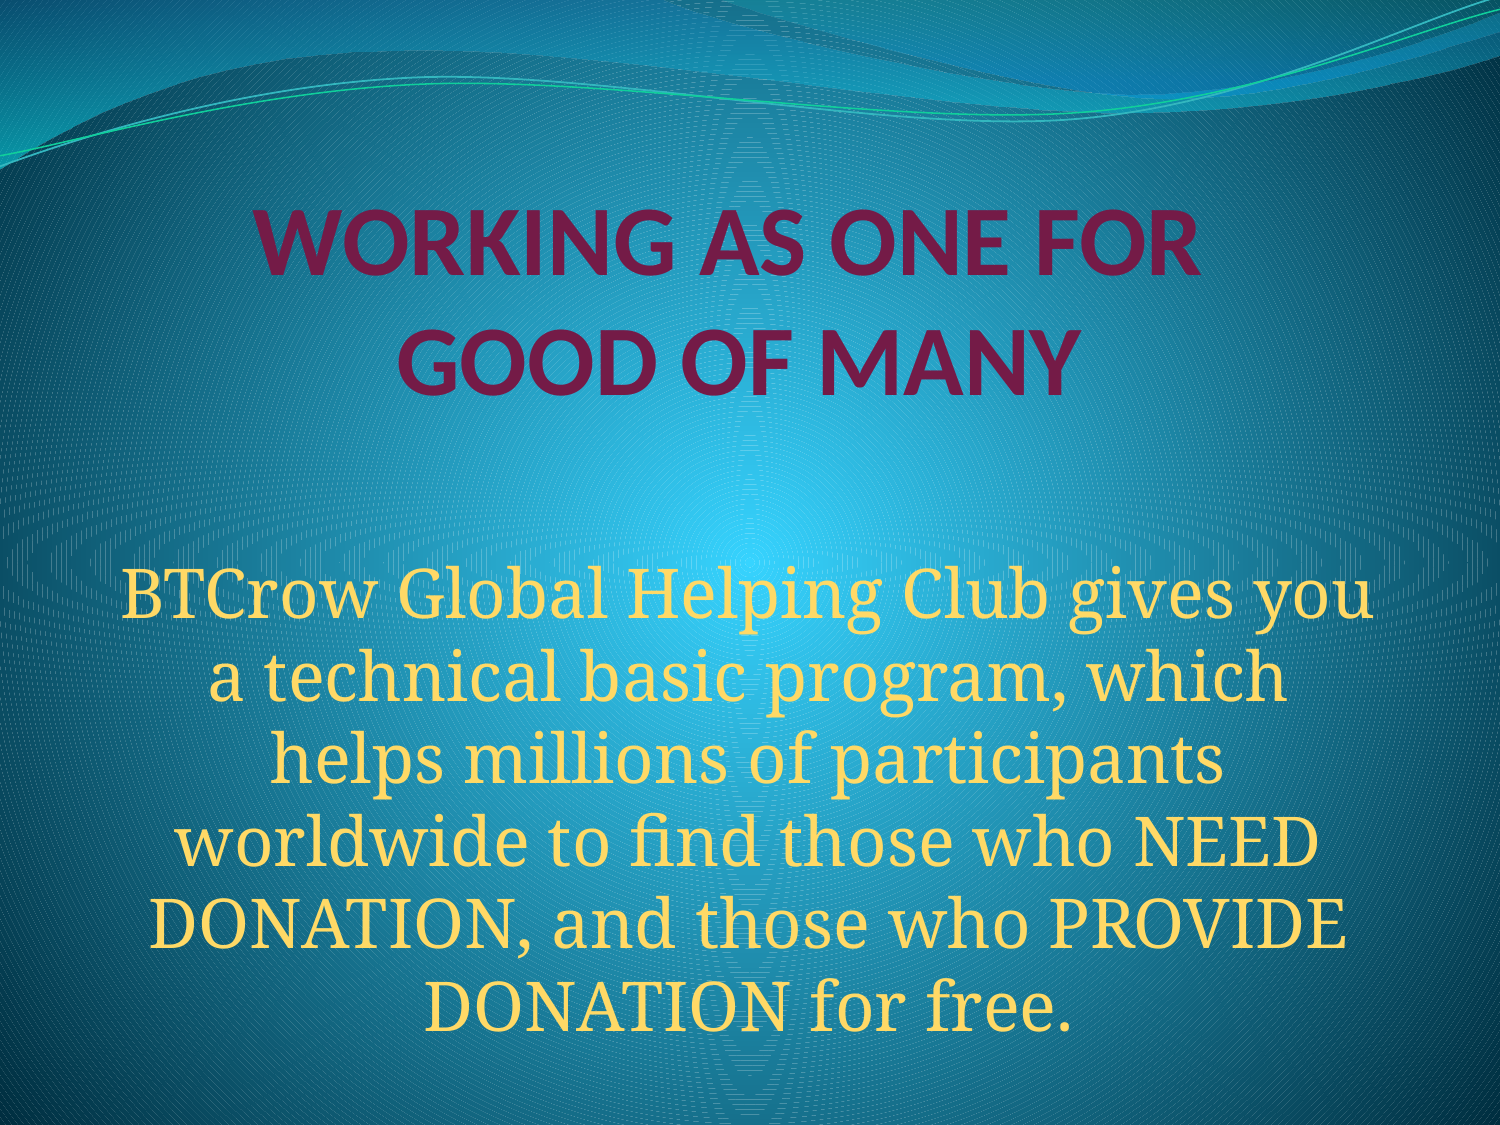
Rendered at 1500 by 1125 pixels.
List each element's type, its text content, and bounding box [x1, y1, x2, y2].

title WORKING AS ONE FOR GOOD OF MANY [95, 220, 1384, 431]
subtitle BTCrow Global Helping Club gives you a technical basic program, which helps millions of participants worldwide to find those who NEED DONATION, and those who PROVIDE DONATION for free. [96, 535, 1401, 890]
